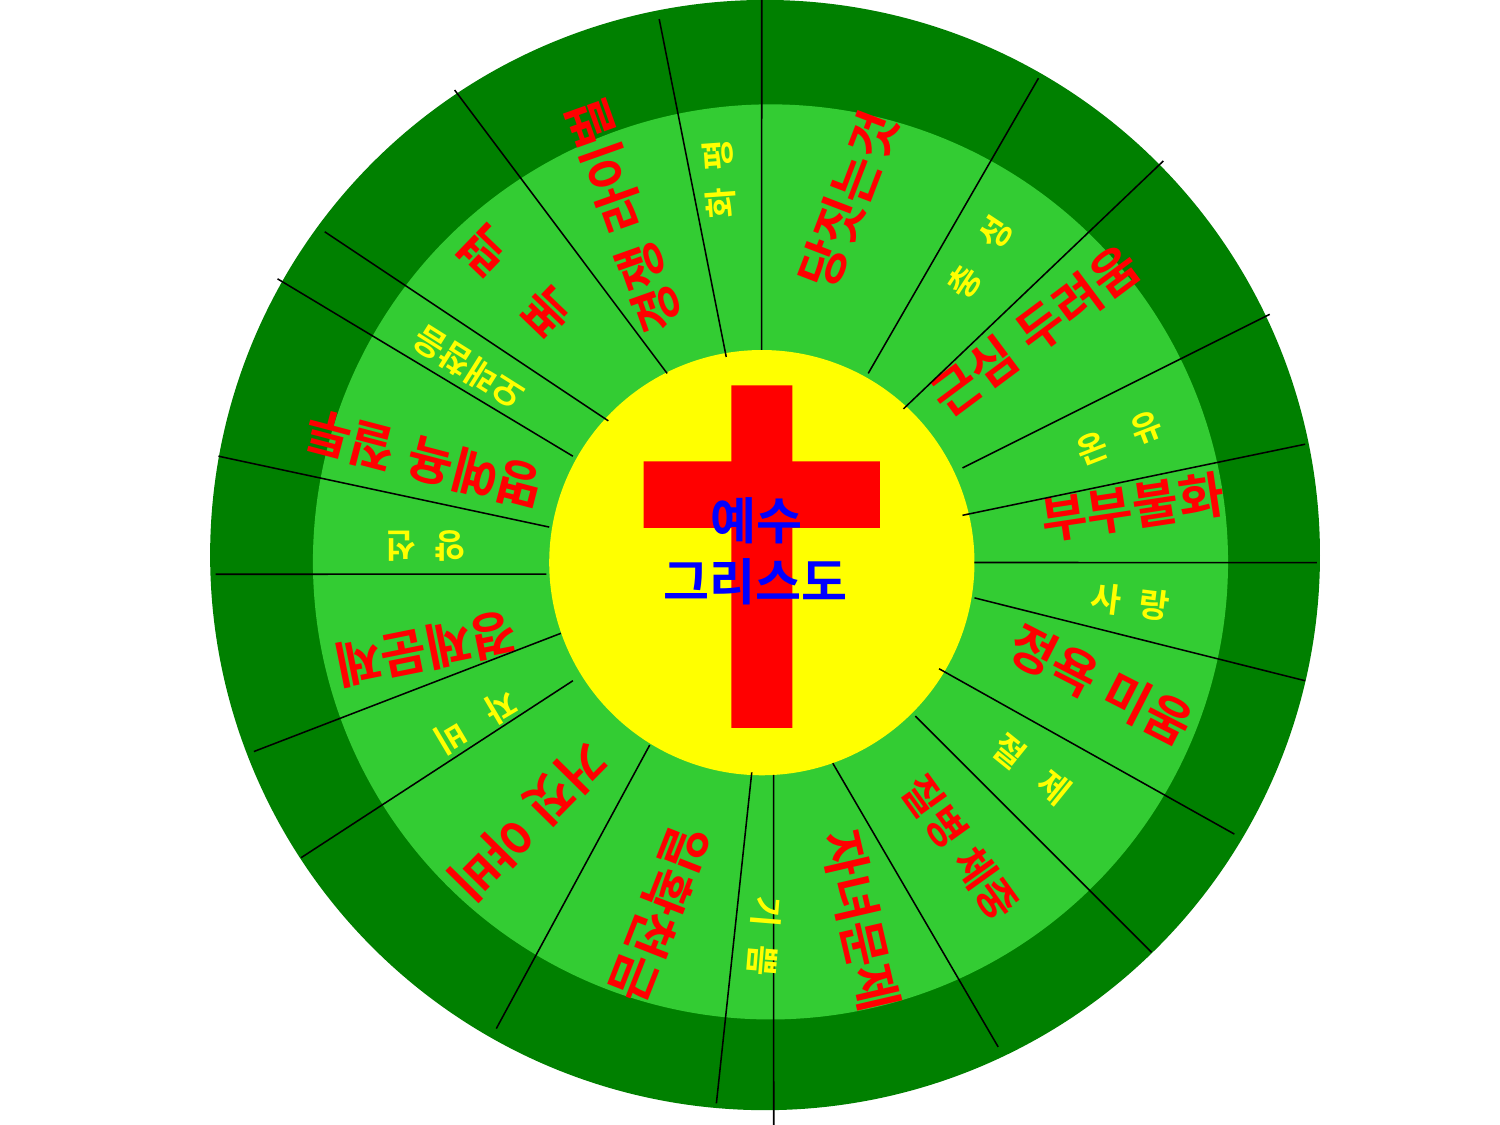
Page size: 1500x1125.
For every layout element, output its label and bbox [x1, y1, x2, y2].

text_box [209, 0, 1321, 1111]
text_box [619, 385, 892, 729]
